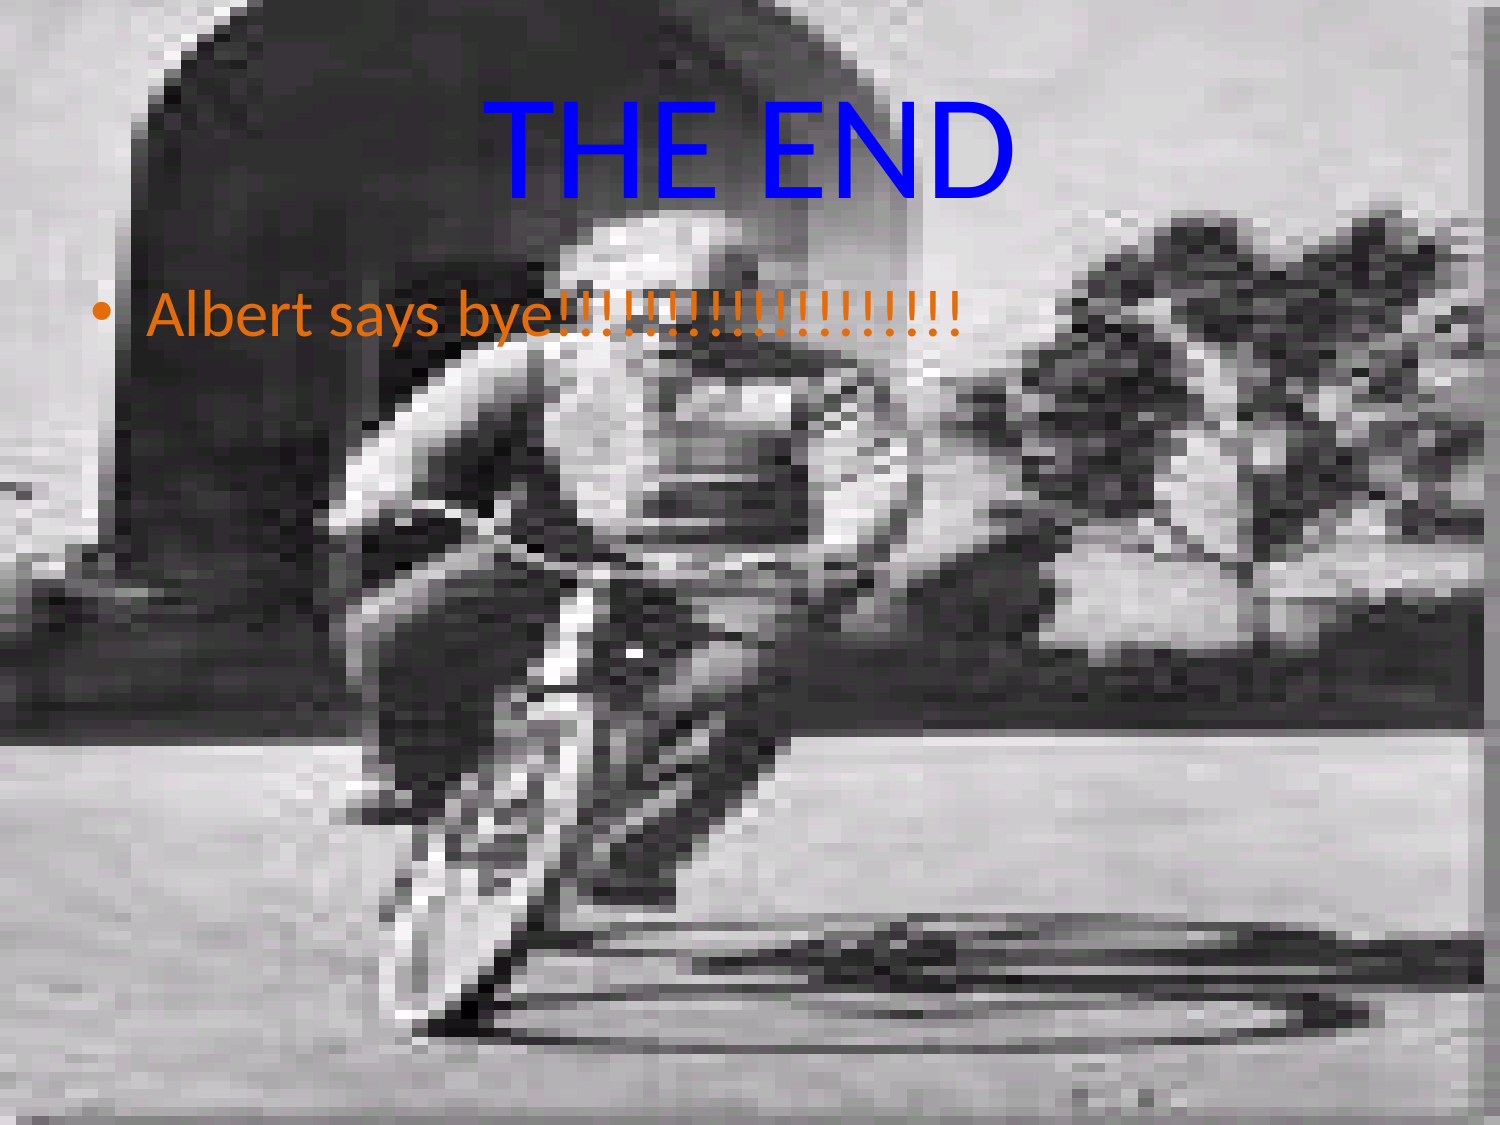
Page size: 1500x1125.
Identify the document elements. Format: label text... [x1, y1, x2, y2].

list Albert says bye!!!!!!!!!!!!!!!!!!! [75, 262, 1425, 1005]
picture [0, 0, 1500, 1125]
title THE END [75, 45, 1425, 233]
